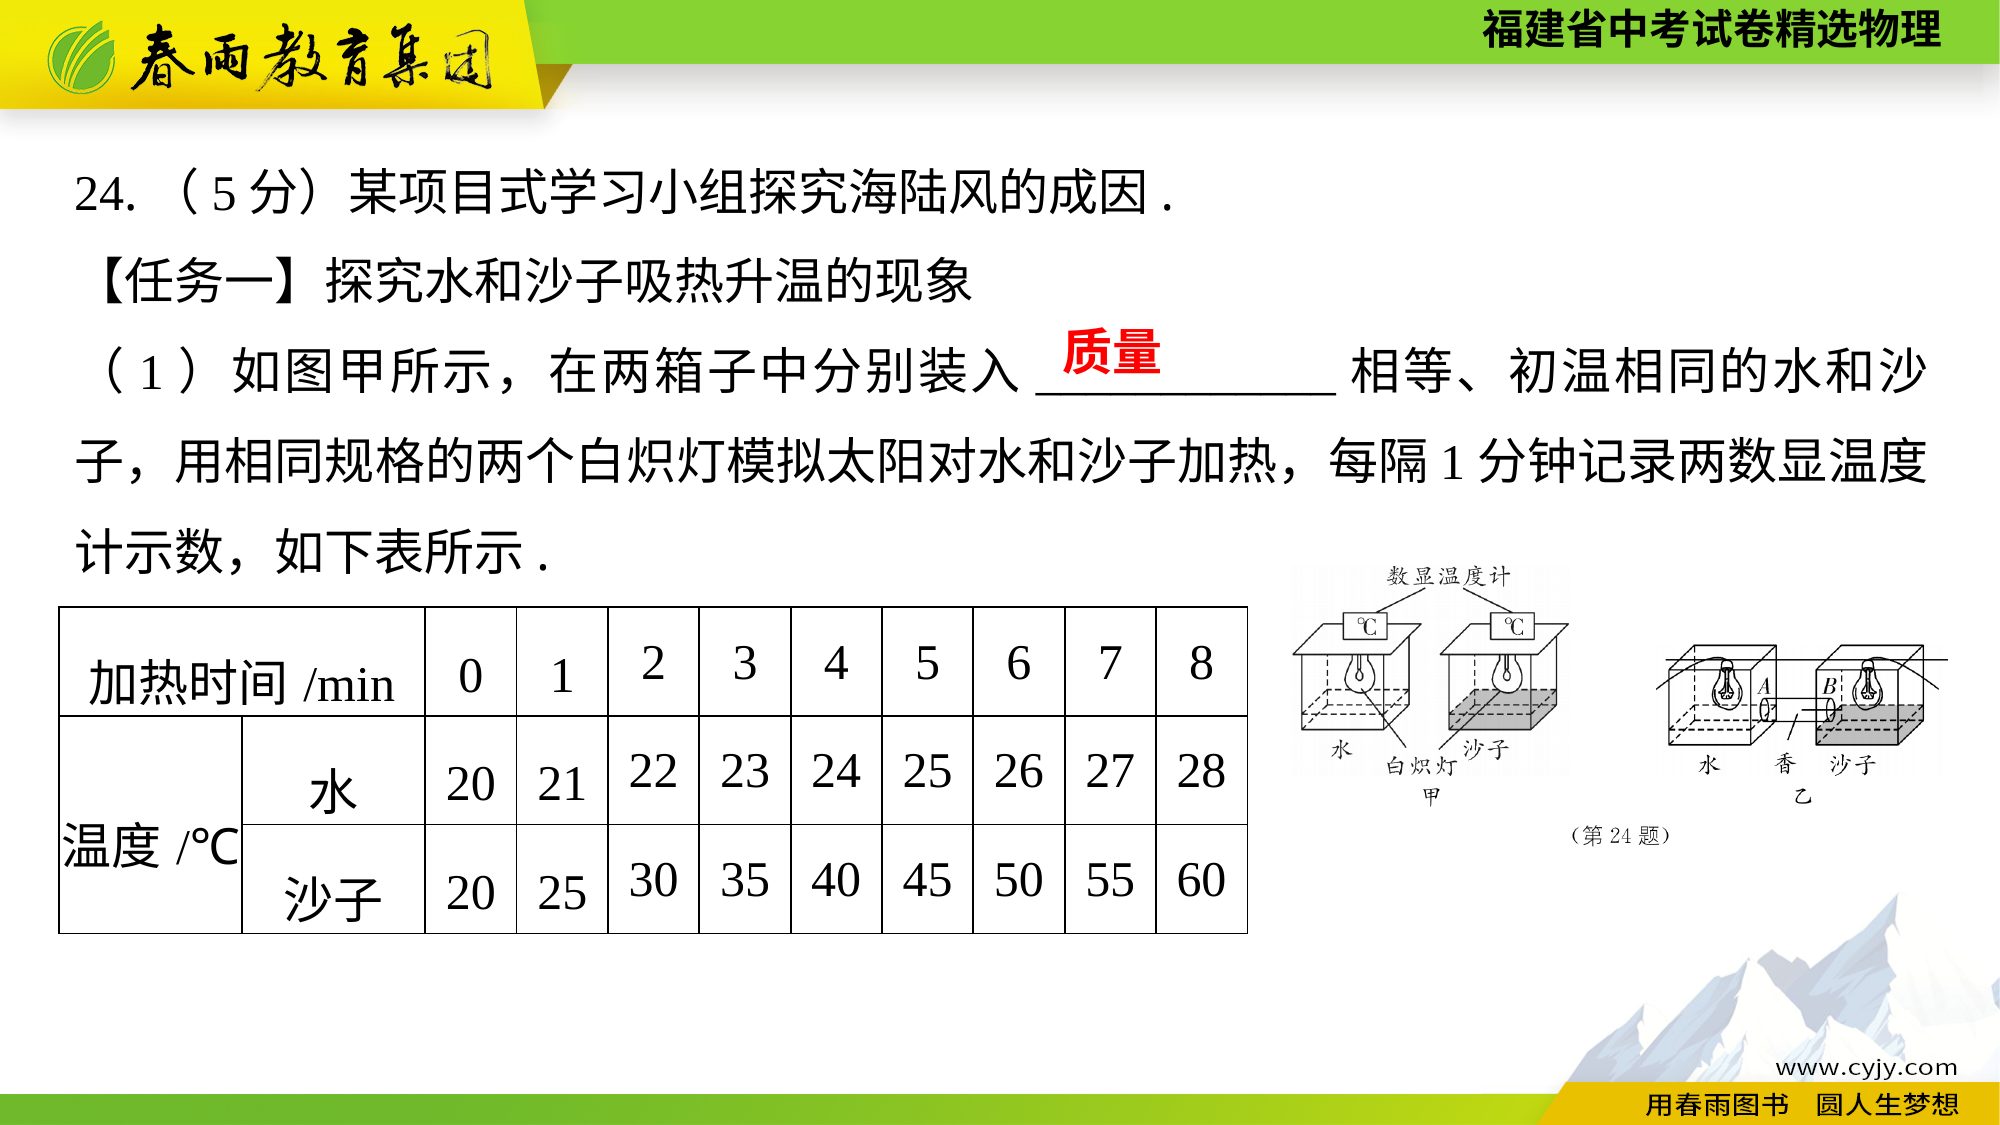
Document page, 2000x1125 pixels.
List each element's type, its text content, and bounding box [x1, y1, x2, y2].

table_cell 20 [426, 717, 516, 824]
table_cell 水 [243, 717, 424, 824]
table_header 7 [1066, 608, 1155, 715]
table_header 5 [883, 608, 972, 715]
table_cell 45 [883, 825, 972, 933]
table_header 1 [517, 608, 607, 715]
table_cell 21 [517, 717, 607, 824]
table_cell 25 [517, 825, 607, 933]
table_cell 27 [1066, 717, 1155, 824]
table_cell 23 [700, 717, 790, 824]
table_cell 28 [1157, 717, 1247, 824]
table_cell 30 [609, 825, 698, 933]
picture [0, 0, 2000, 1125]
table_cell 50 [974, 825, 1064, 933]
table_cell 60 [1157, 825, 1247, 933]
table_cell 22 [609, 717, 698, 824]
table_cell 沙子 [243, 825, 424, 933]
table_header 2 [609, 608, 698, 715]
table_cell 25 [883, 717, 972, 824]
table_header 0 [426, 608, 516, 715]
table_cell 20 [426, 825, 516, 933]
table_cell 55 [1066, 825, 1155, 933]
table_cell 24 [792, 717, 881, 824]
table_cell 26 [974, 717, 1064, 824]
table_header 6 [974, 608, 1064, 715]
table_cell 温度/℃ [60, 717, 241, 933]
table_header 8 [1157, 608, 1247, 715]
table_cell 40 [792, 825, 881, 933]
table_cell 35 [700, 825, 790, 933]
list 24.（5分）某项目式学习小组探究海陆风的成因. 【任务一】探究水和沙子吸热升温的现象 （1）如图甲所示，在两箱子中分别装入____________相等、初温相同的水和沙子，用相同规格的两个白炽灯模拟太阳对水和沙子加热，每隔1分钟记录两数显温度计示数，如下表所示. [59, 122, 1944, 581]
text_box 质量 [1048, 313, 1178, 389]
table_header 4 [792, 608, 881, 715]
table_header 3 [700, 608, 790, 715]
table_header 加热时间/min [60, 608, 424, 715]
